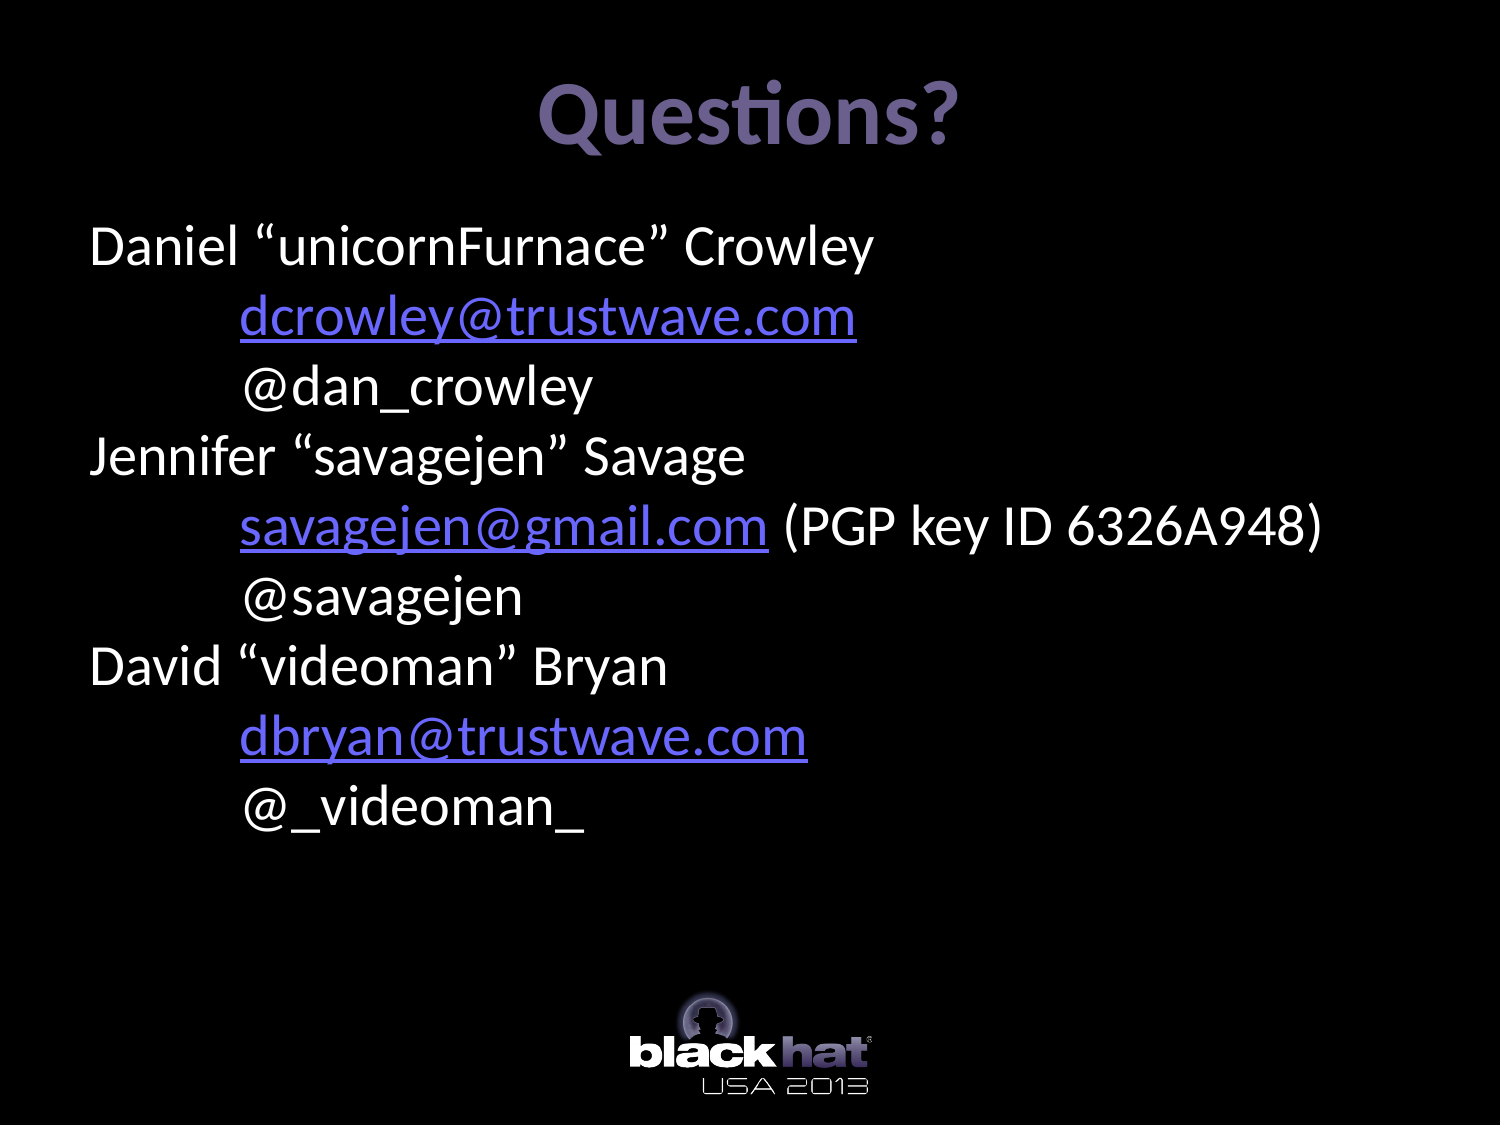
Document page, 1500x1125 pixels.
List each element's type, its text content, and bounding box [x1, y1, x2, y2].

text_box Daniel “unicornFurnace” Crowley dcrowley@trustwave.com @dan_crowley Jennifer “savagejen” Savage savagejen@gmail.com (PGP key ID 6326A948) @savagejen David “videoman” Bryan dbryan@trustwave.com @_videoman_ [74, 233, 1425, 915]
text_box Questions? [74, 45, 1425, 233]
picture [628, 987, 872, 1100]
